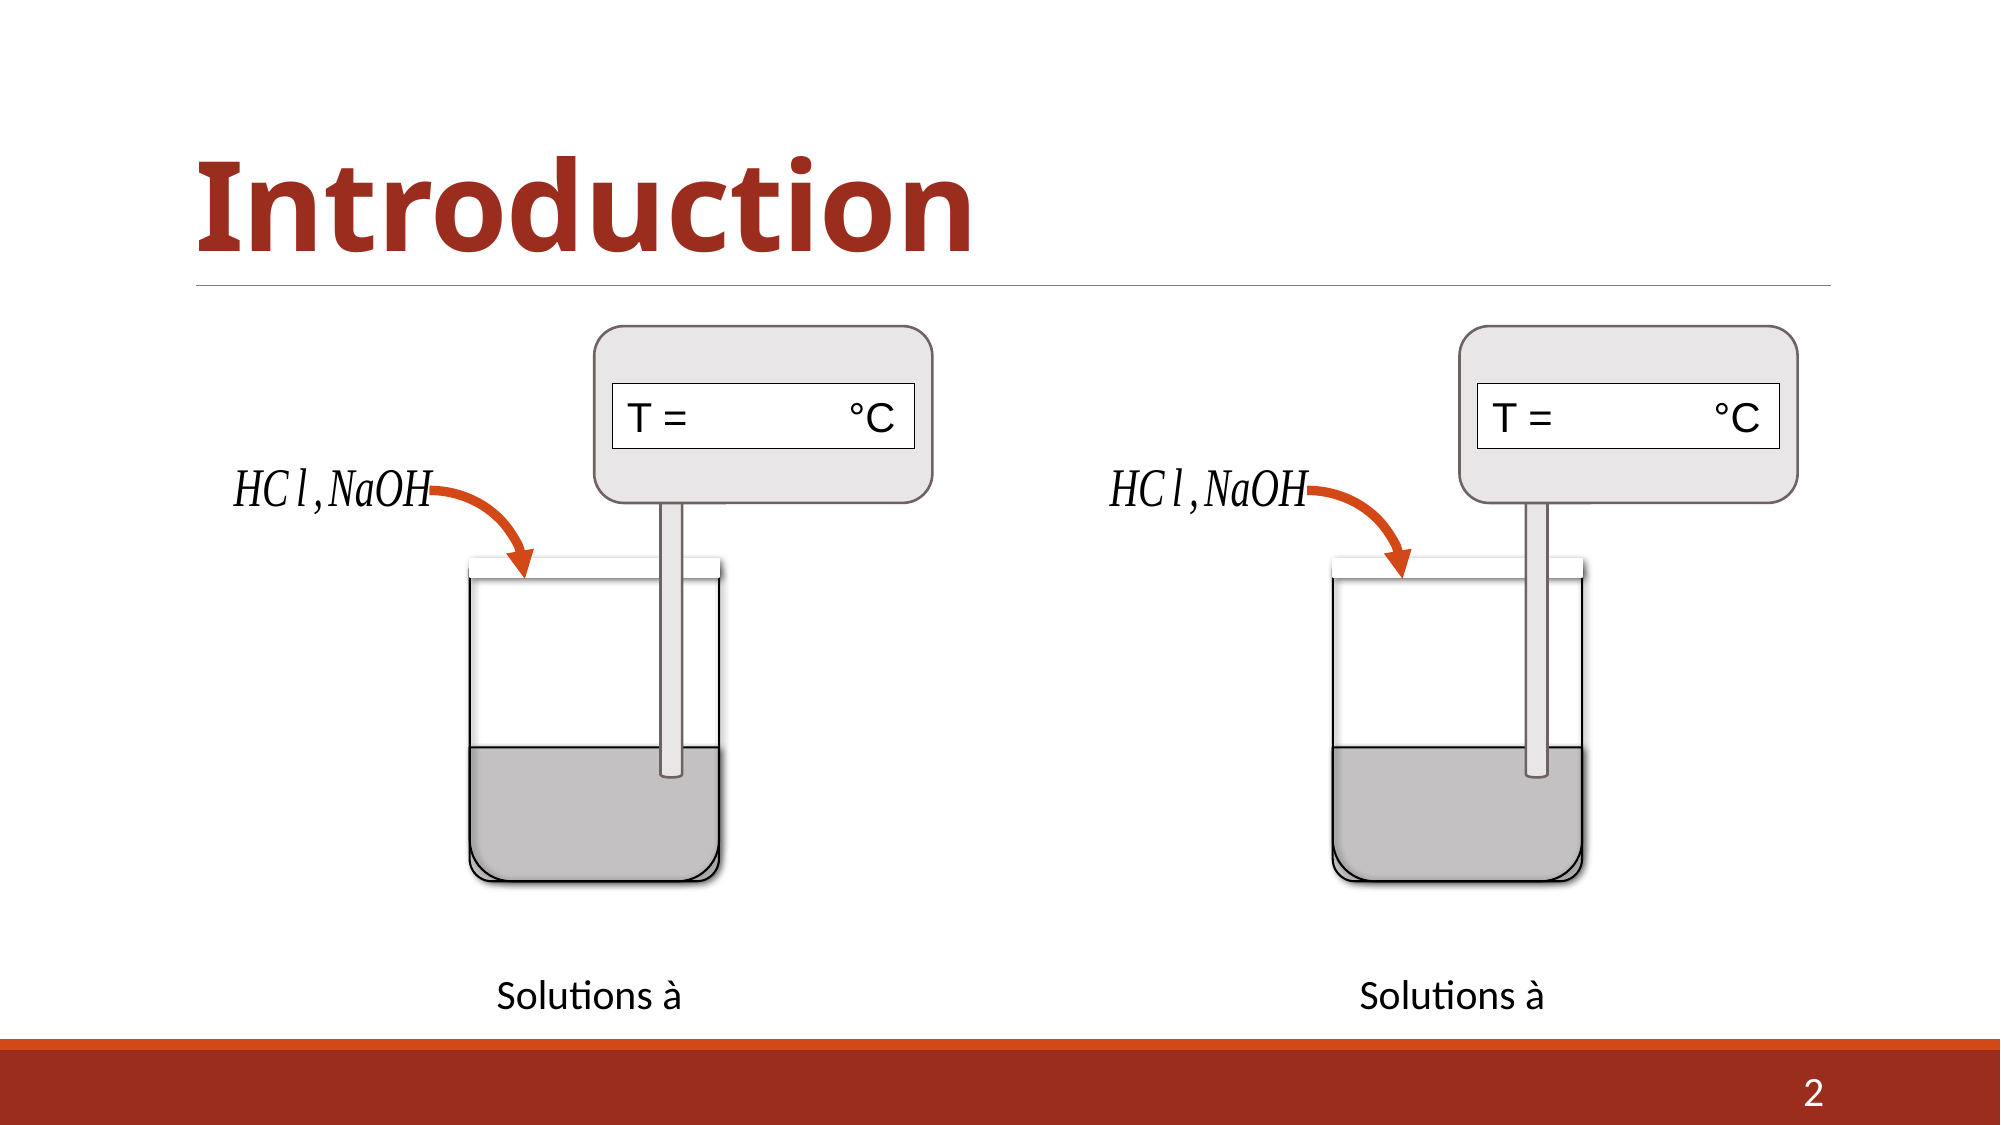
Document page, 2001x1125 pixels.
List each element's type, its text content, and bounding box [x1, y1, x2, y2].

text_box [468, 558, 720, 882]
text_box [1331, 558, 1583, 882]
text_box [1458, 325, 1799, 778]
slide_number 2 [1624, 1059, 1840, 1120]
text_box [593, 325, 933, 778]
title Introduction [180, 47, 1830, 285]
text_box [1307, 489, 1401, 579]
text_box [429, 489, 523, 579]
